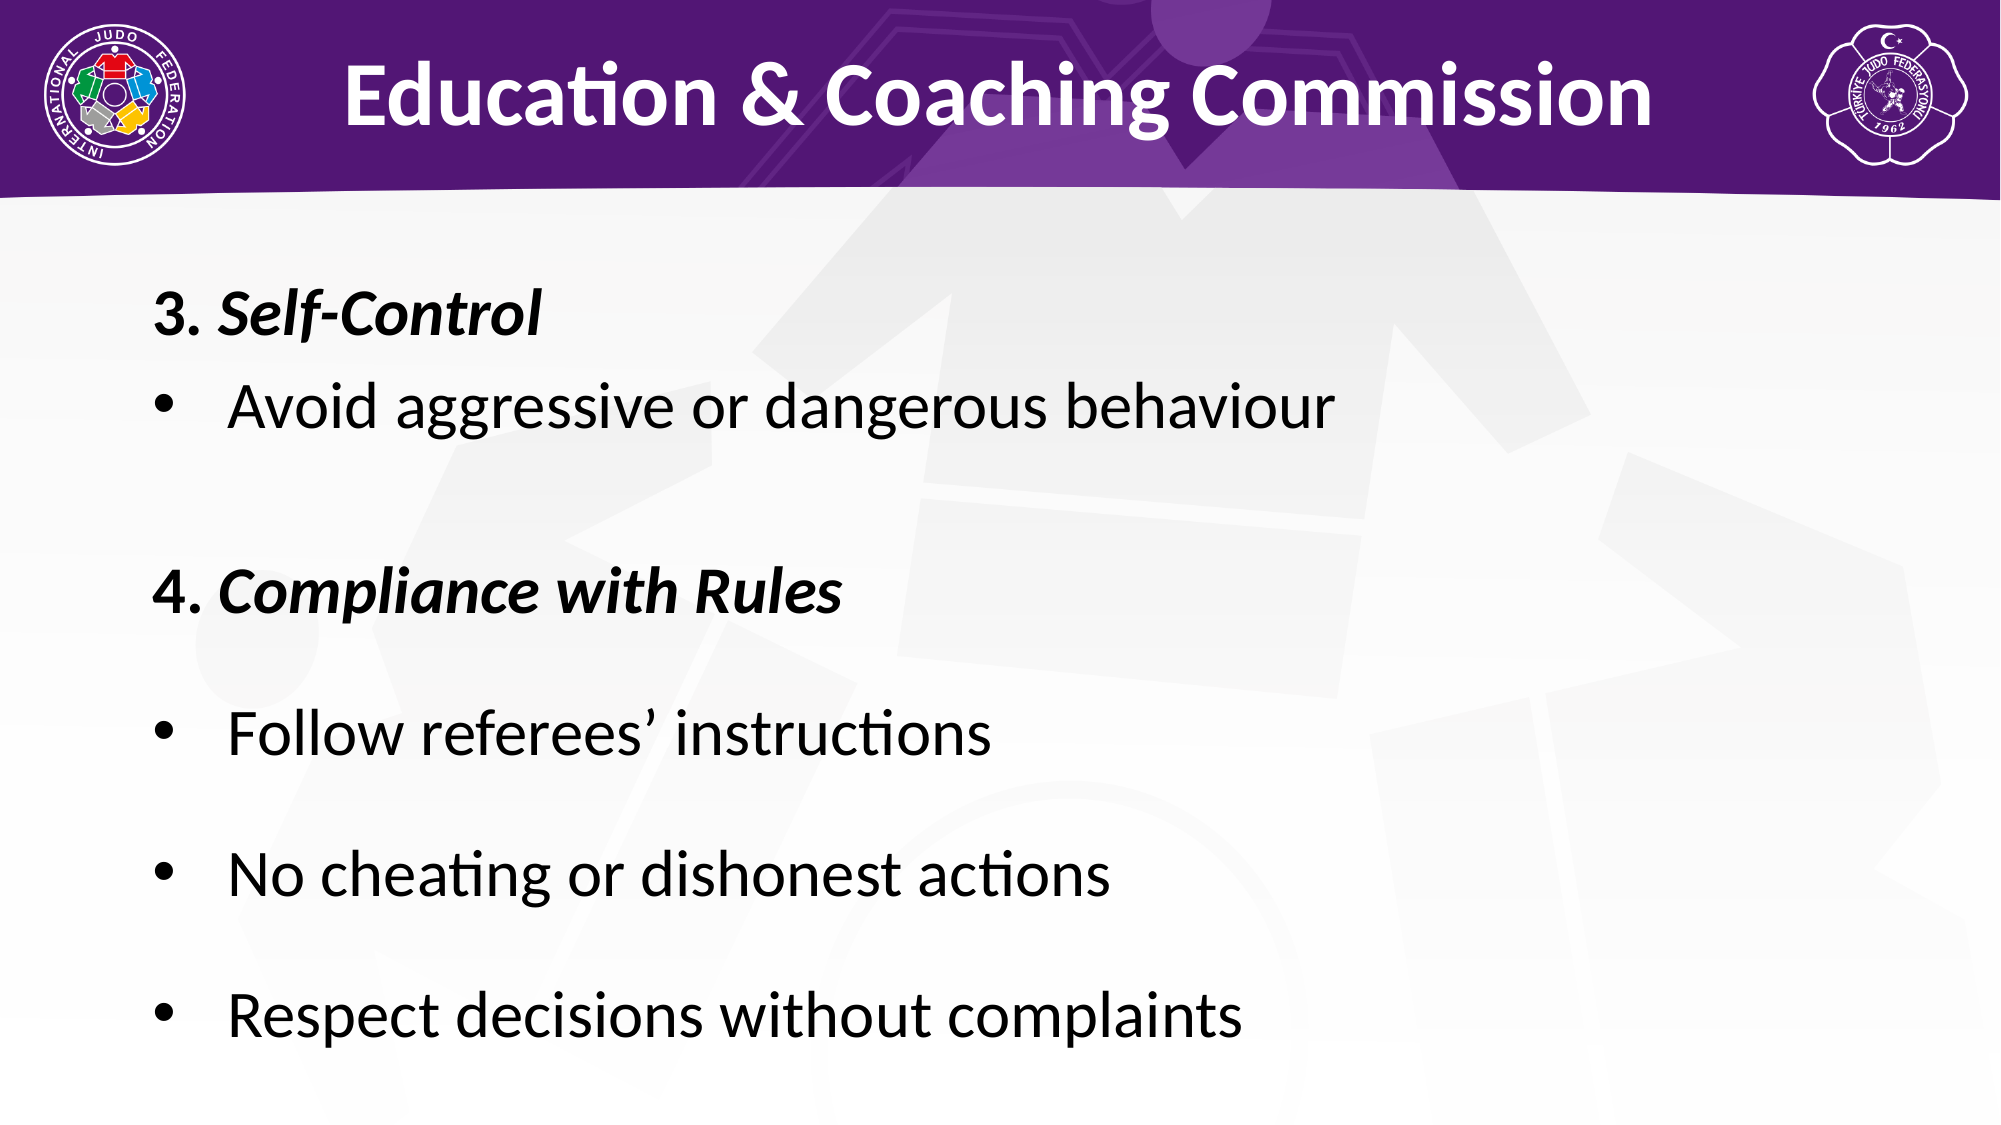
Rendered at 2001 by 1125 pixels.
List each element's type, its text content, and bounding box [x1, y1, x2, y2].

list 3.⁠ ⁠Self-Control Avoid aggressive or dangerous behaviour 4.⁠ ⁠Compliance with Rules Follow referees’ instructions No cheating or dishonest actions Respect decisions without complaints [137, 236, 1863, 1093]
picture [0, 0, 2001, 1125]
text_box Education & Coaching Commission [0, 3, 2000, 189]
